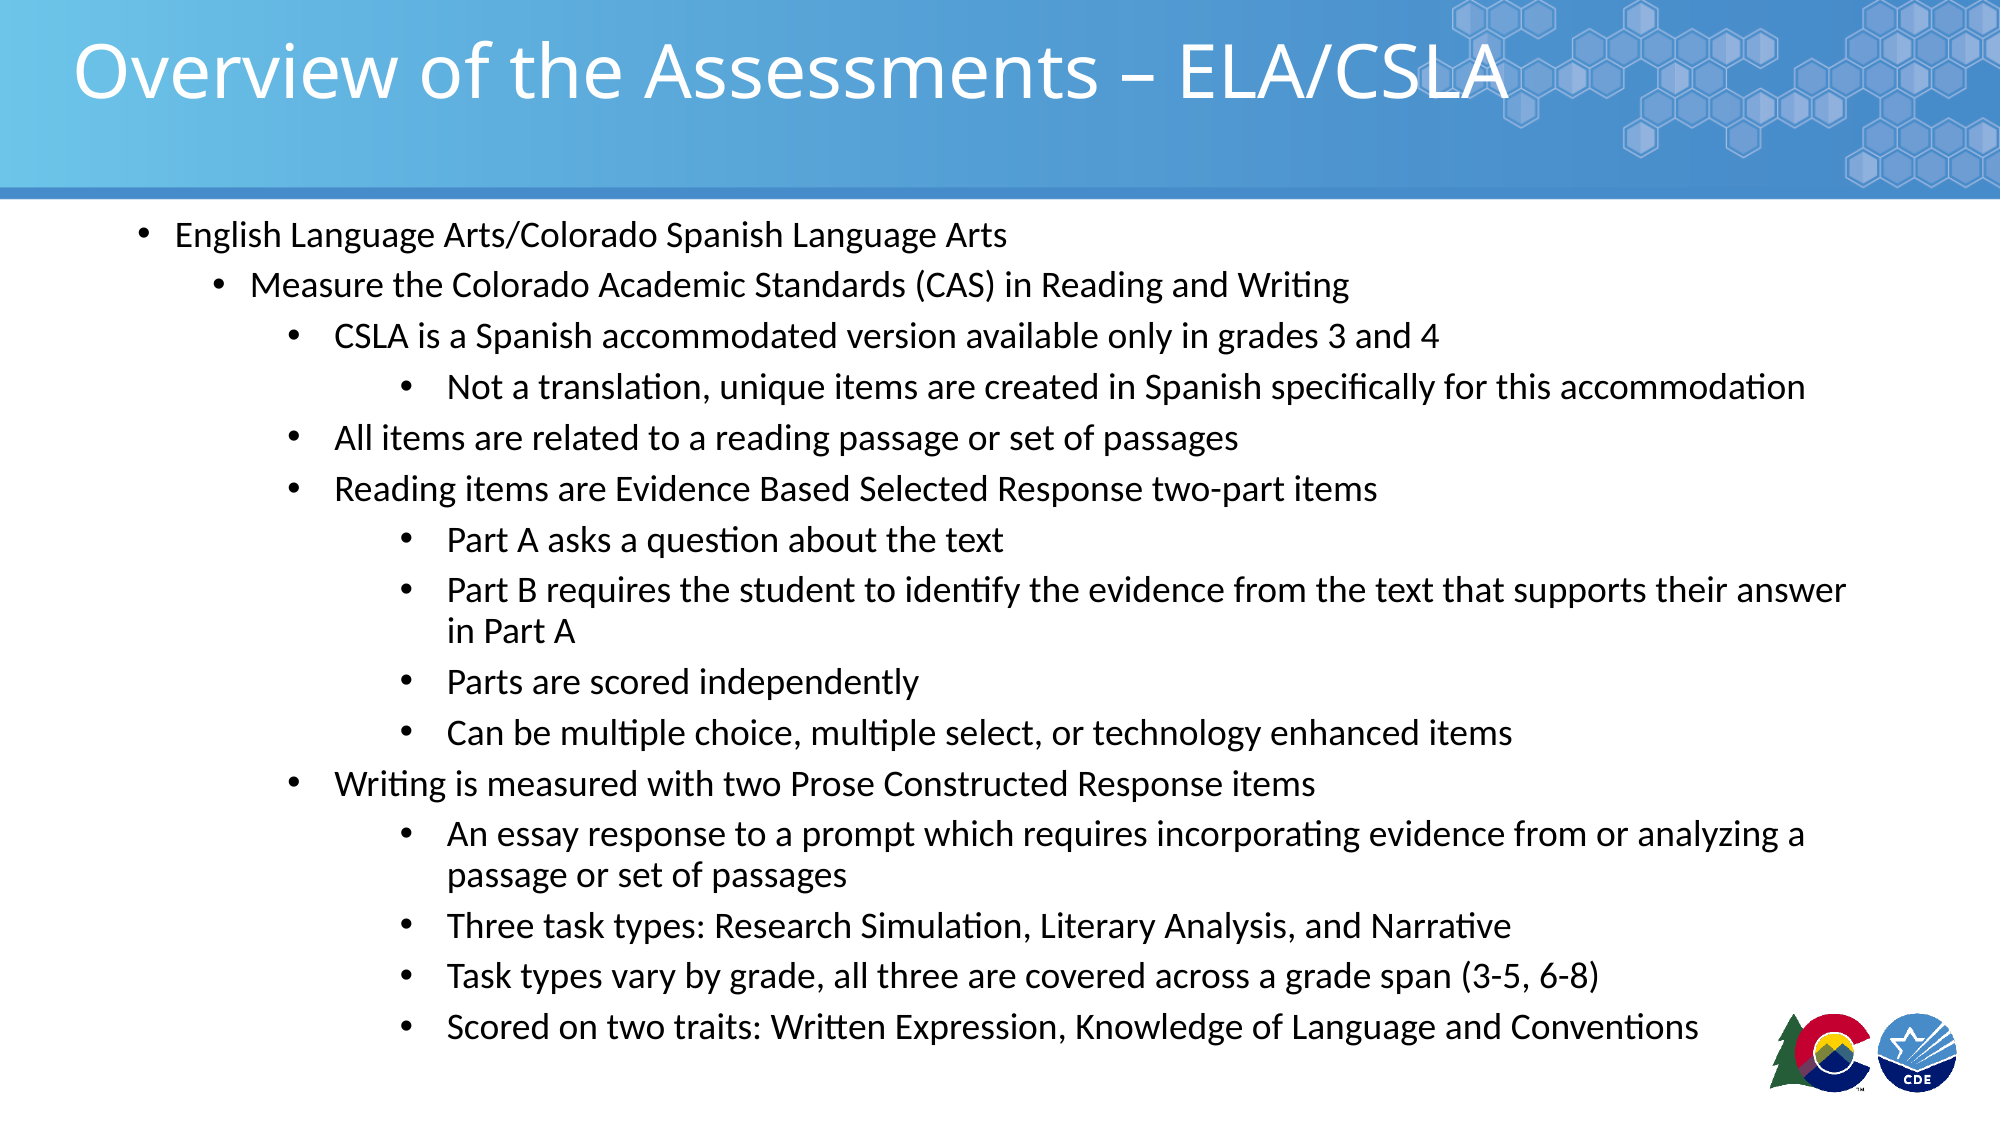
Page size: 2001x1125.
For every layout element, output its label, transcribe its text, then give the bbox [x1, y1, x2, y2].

picture [1768, 1012, 1957, 1093]
picture [0, 0, 2000, 200]
list English Language Arts/Colorado Spanish Language Arts Measure the Colorado Academic Standards (CAS) in Reading and Writing CSLA is a Spanish accommodated version available only in grades 3 and 4 Not a translation, unique items are created in Spanish specifically for this accommodation All items are related to a reading passage or set of passages Reading items are Evidence Based Selected Response two-part items Part A asks a question about the text Part B requires the student to identify the evidence from the text that supports their answer in Part A Parts are scored independently Can be multiple choice, multiple select, or technology enhanced items Writing is measured with two Prose Constructed Response items An essay response to a prompt which requires incorporating evidence from or analyzing a passage or set of passages Three task types: Research Simulation, Literary Analysis, and Narrative Task types vary by grade, all three are covered across a grade span (3-5, 6-8) Scored on two traits: Written Expression, Knowledge of Language and Conventions [137, 214, 1863, 929]
title Overview of the Assessments – ELA/CSLA [72, 33, 1551, 182]
